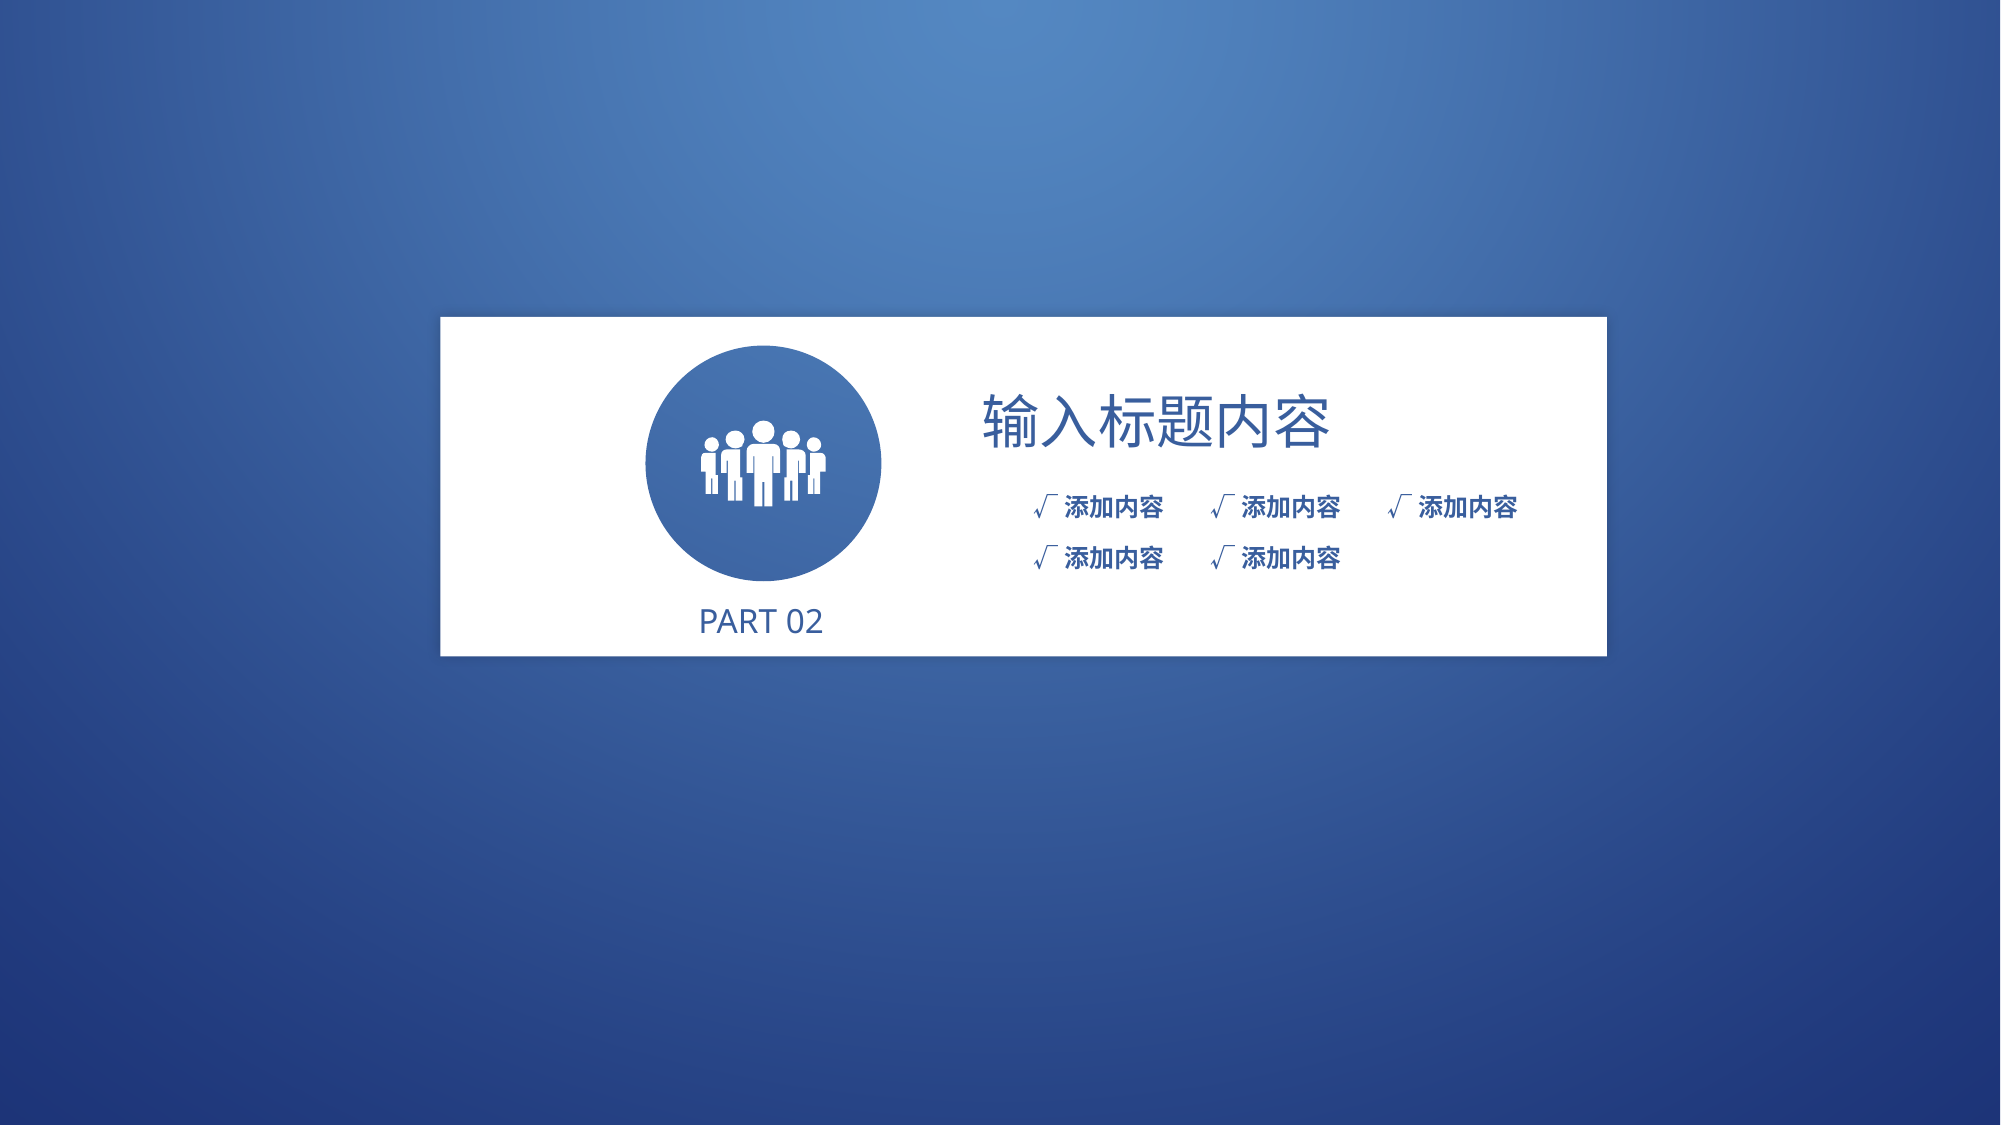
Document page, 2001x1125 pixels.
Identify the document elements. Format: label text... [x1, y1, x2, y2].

text_box [439, 316, 1608, 657]
text_box √添加内容 [1200, 538, 1403, 578]
text_box √添加内容 [1023, 486, 1200, 527]
text_box √添加内容 [1200, 486, 1363, 527]
picture [0, 0, 2001, 1125]
text_box PART 02 [698, 600, 847, 640]
text_box 输入标题内容 [967, 377, 1577, 463]
text_box √添加内容 [1023, 538, 1200, 578]
text_box √添加内容 [1378, 486, 1547, 527]
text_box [645, 345, 882, 582]
